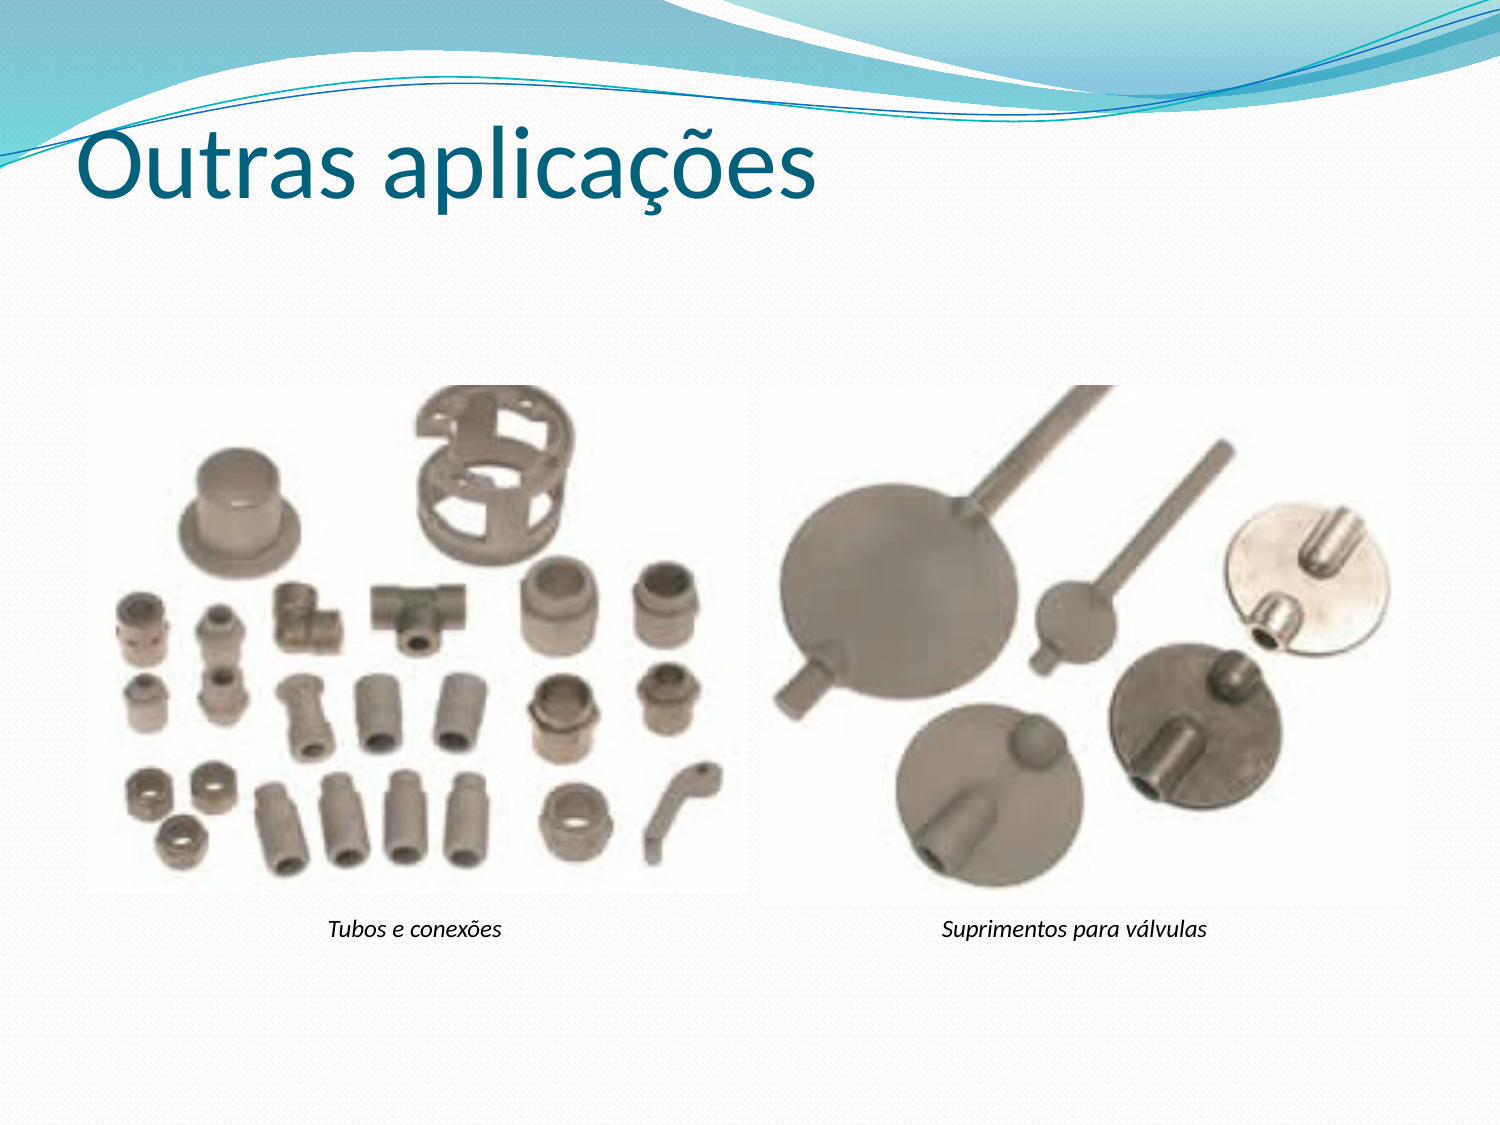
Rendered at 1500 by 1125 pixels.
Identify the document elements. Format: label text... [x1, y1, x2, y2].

text_box Tubos e conexões [312, 906, 526, 950]
picture [761, 385, 1409, 906]
text_box Suprimentos para válvulas [927, 917, 1258, 950]
title Outras aplicações [75, 32, 1425, 220]
picture [88, 385, 747, 894]
